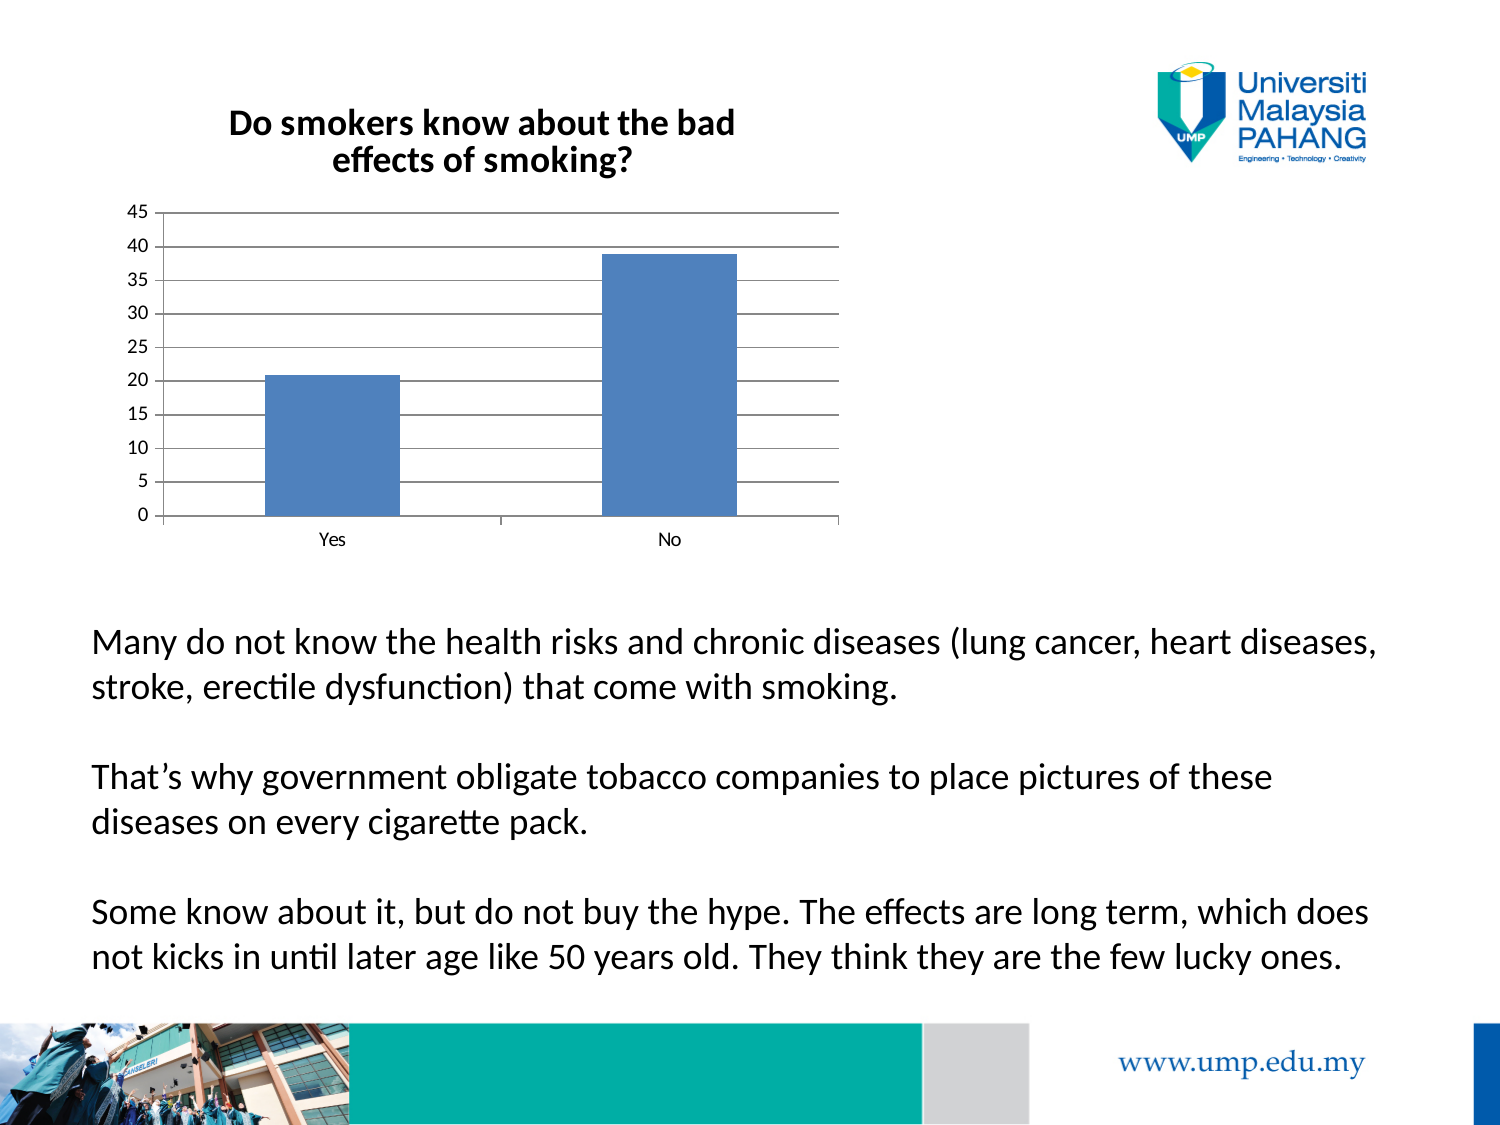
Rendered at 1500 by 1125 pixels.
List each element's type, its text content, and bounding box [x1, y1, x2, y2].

text_box Many do not know the health risks and chronic diseases (lung cancer, heart diseases, stroke, erectile dysfunction) that come with smoking. That’s why government obligate tobacco companies to place pictures of these diseases on every cigarette pack. Some know about it, but do not buy the hype. The effects are long term, which does not kicks in until later age like 50 years old. They think they are the few lucky ones. [76, 609, 1400, 985]
picture [0, 0, 1500, 1125]
chart [111, 77, 854, 561]
